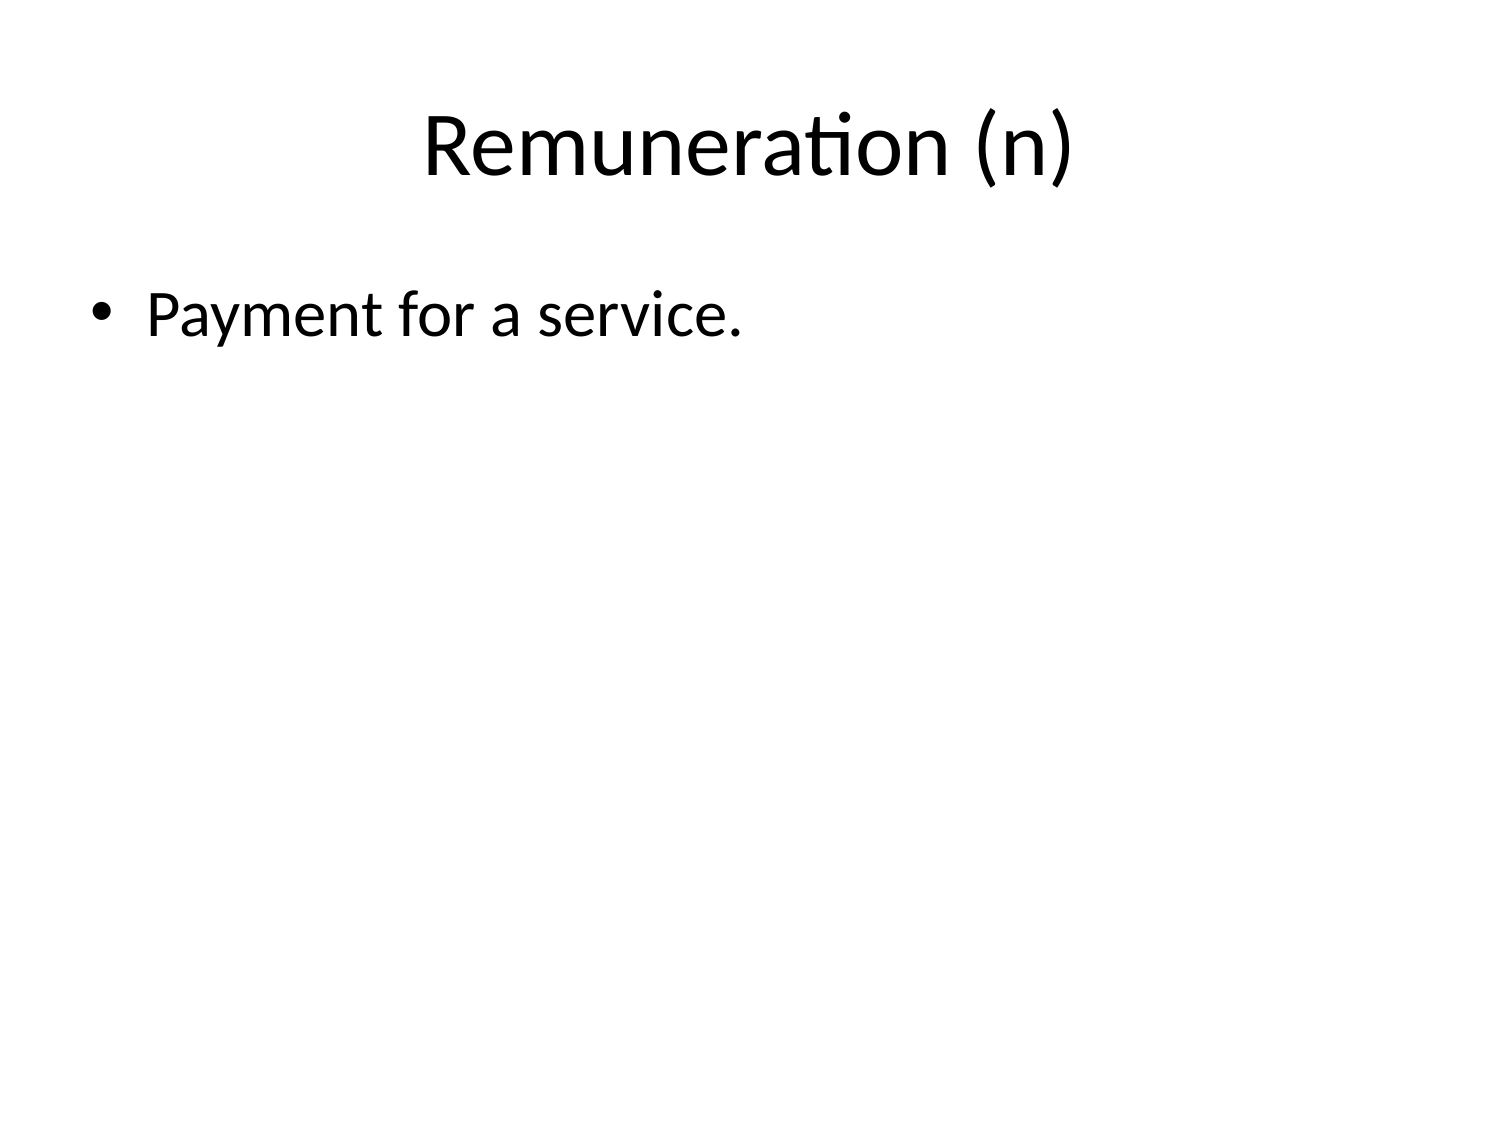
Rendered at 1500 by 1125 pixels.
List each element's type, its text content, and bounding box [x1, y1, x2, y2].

list Payment for a service. [75, 262, 1425, 1005]
title Remuneration (n) [75, 45, 1425, 233]
